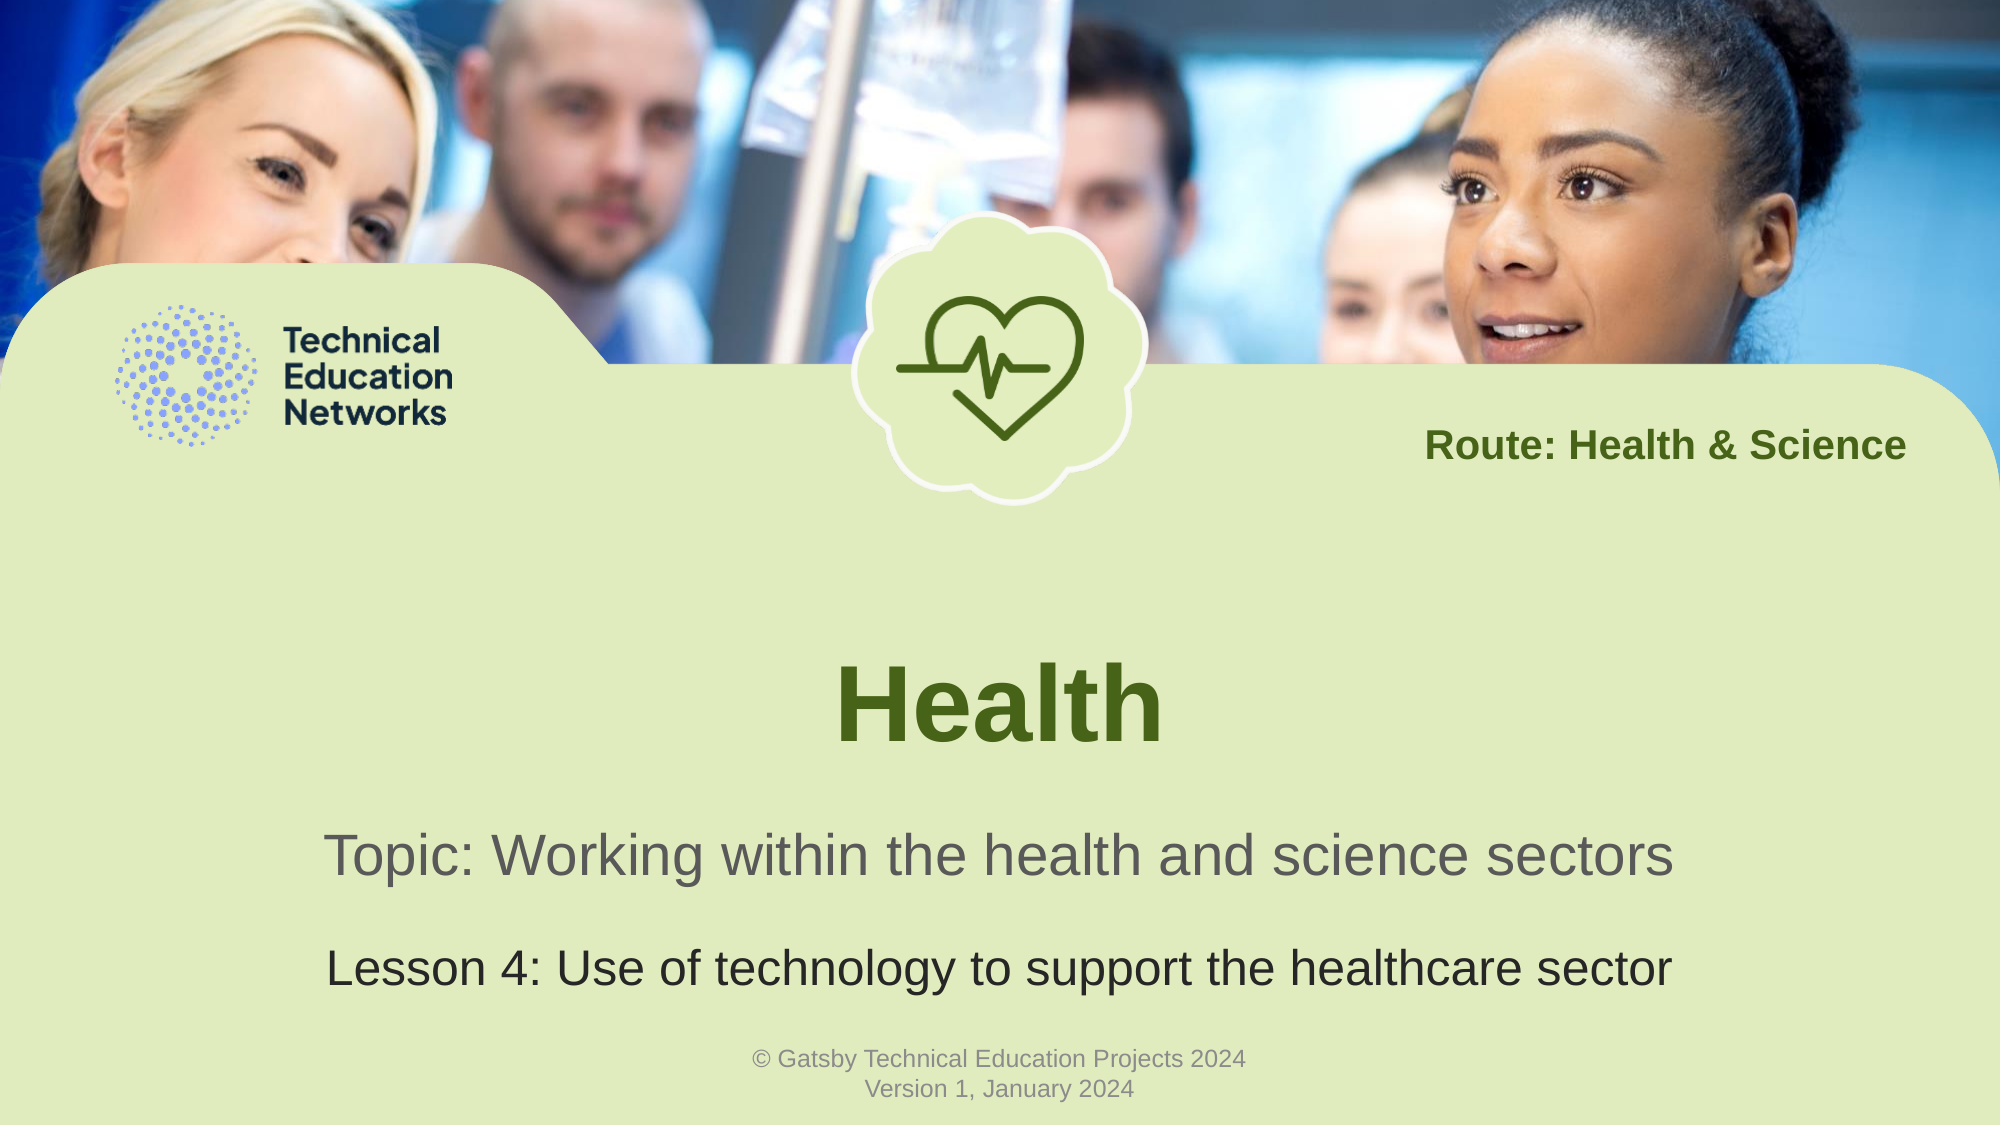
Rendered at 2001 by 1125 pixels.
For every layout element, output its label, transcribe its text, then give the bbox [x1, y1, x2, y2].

picture [0, 0, 2000, 1125]
subtitle Topic: Working within the health and science sectors [249, 804, 1750, 900]
list Route: Health & Science [999, 406, 1923, 494]
list Lesson 4: Use of technology to support the healthcare sector [177, 922, 1823, 998]
title Health [249, 629, 1750, 773]
